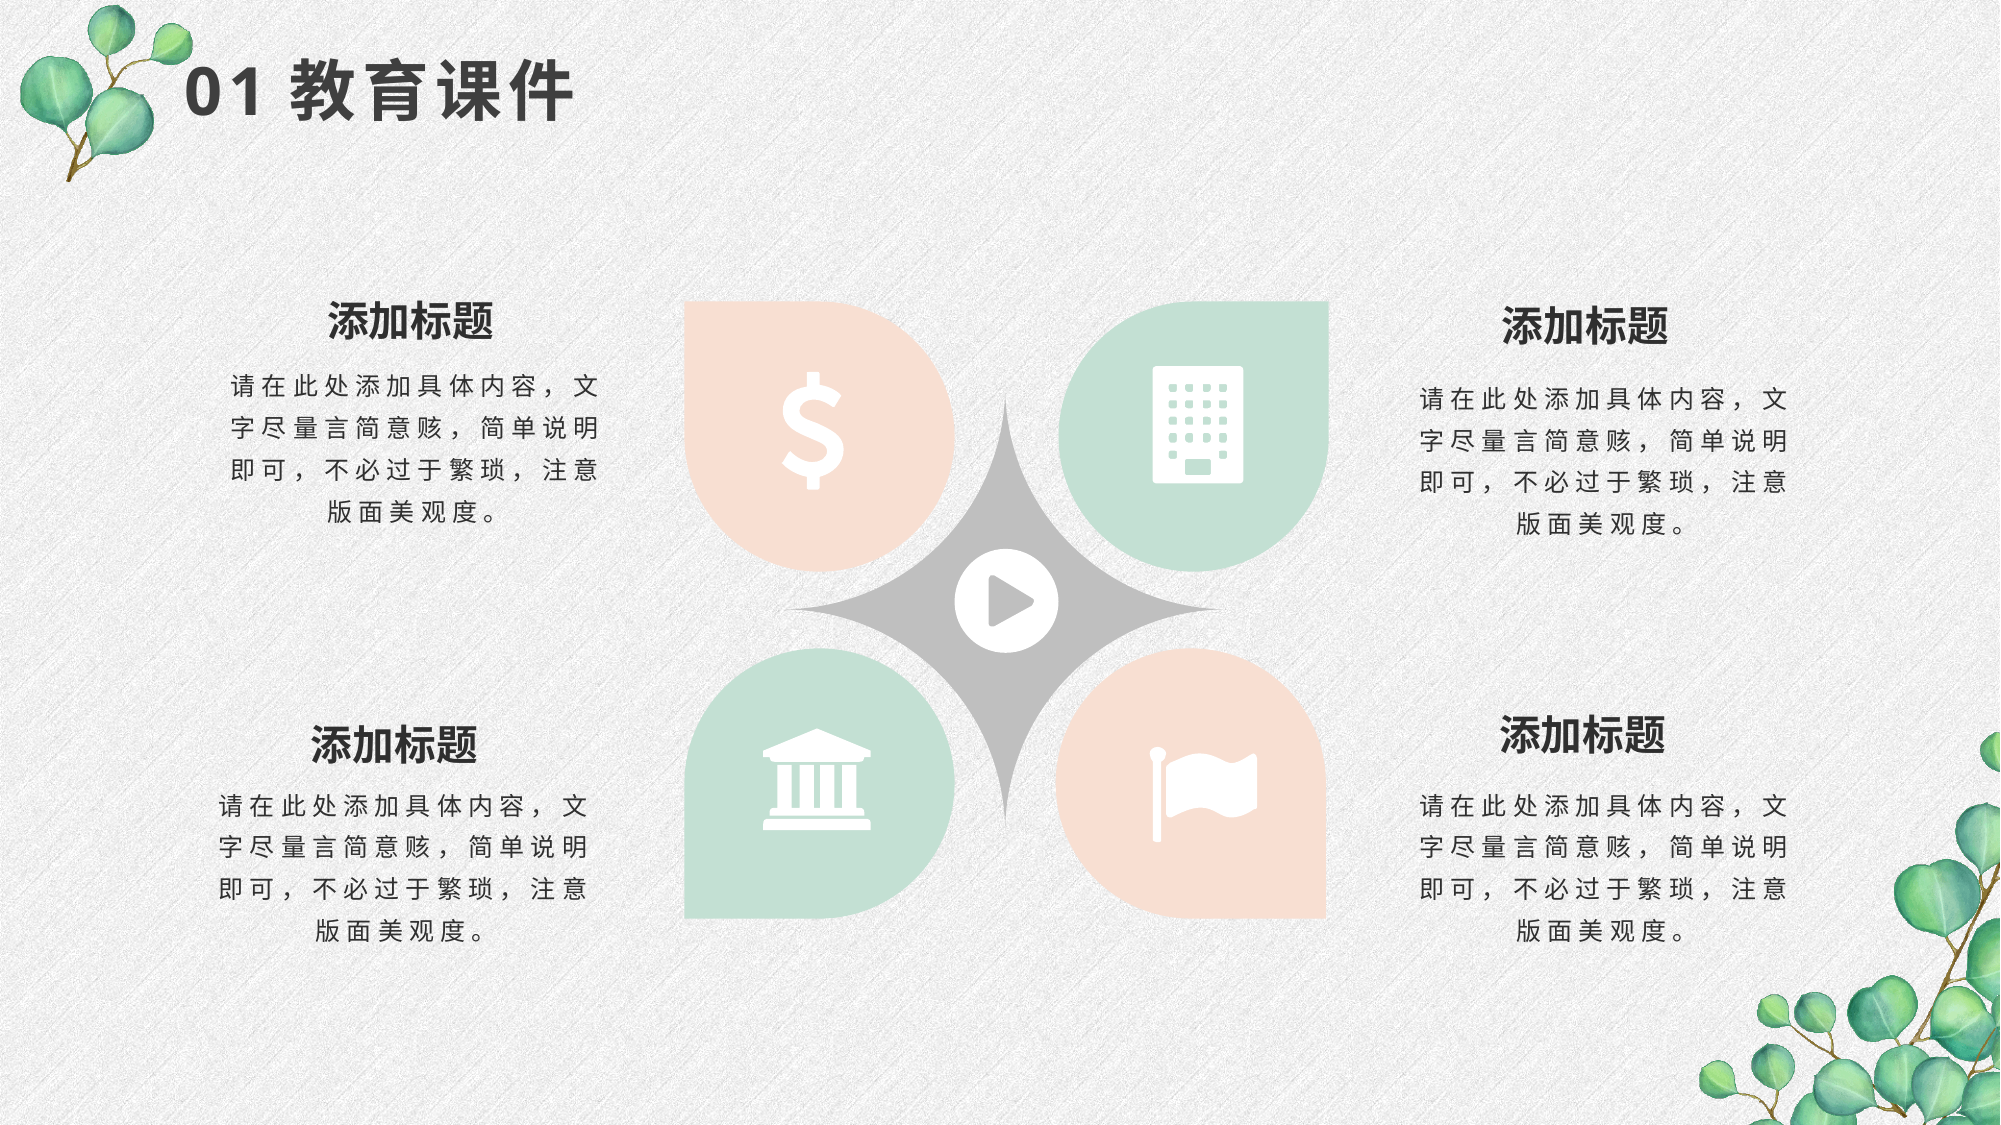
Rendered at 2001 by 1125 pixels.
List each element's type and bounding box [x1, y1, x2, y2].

picture [0, 0, 2000, 1125]
text_box [684, 301, 955, 572]
text_box [1325, 701, 1840, 919]
text_box [684, 648, 955, 919]
text_box [1058, 301, 1329, 572]
text_box [1328, 292, 1843, 549]
text_box [153, 287, 668, 500]
text_box [782, 386, 1228, 832]
text_box [1055, 648, 1326, 919]
text_box [137, 711, 652, 919]
